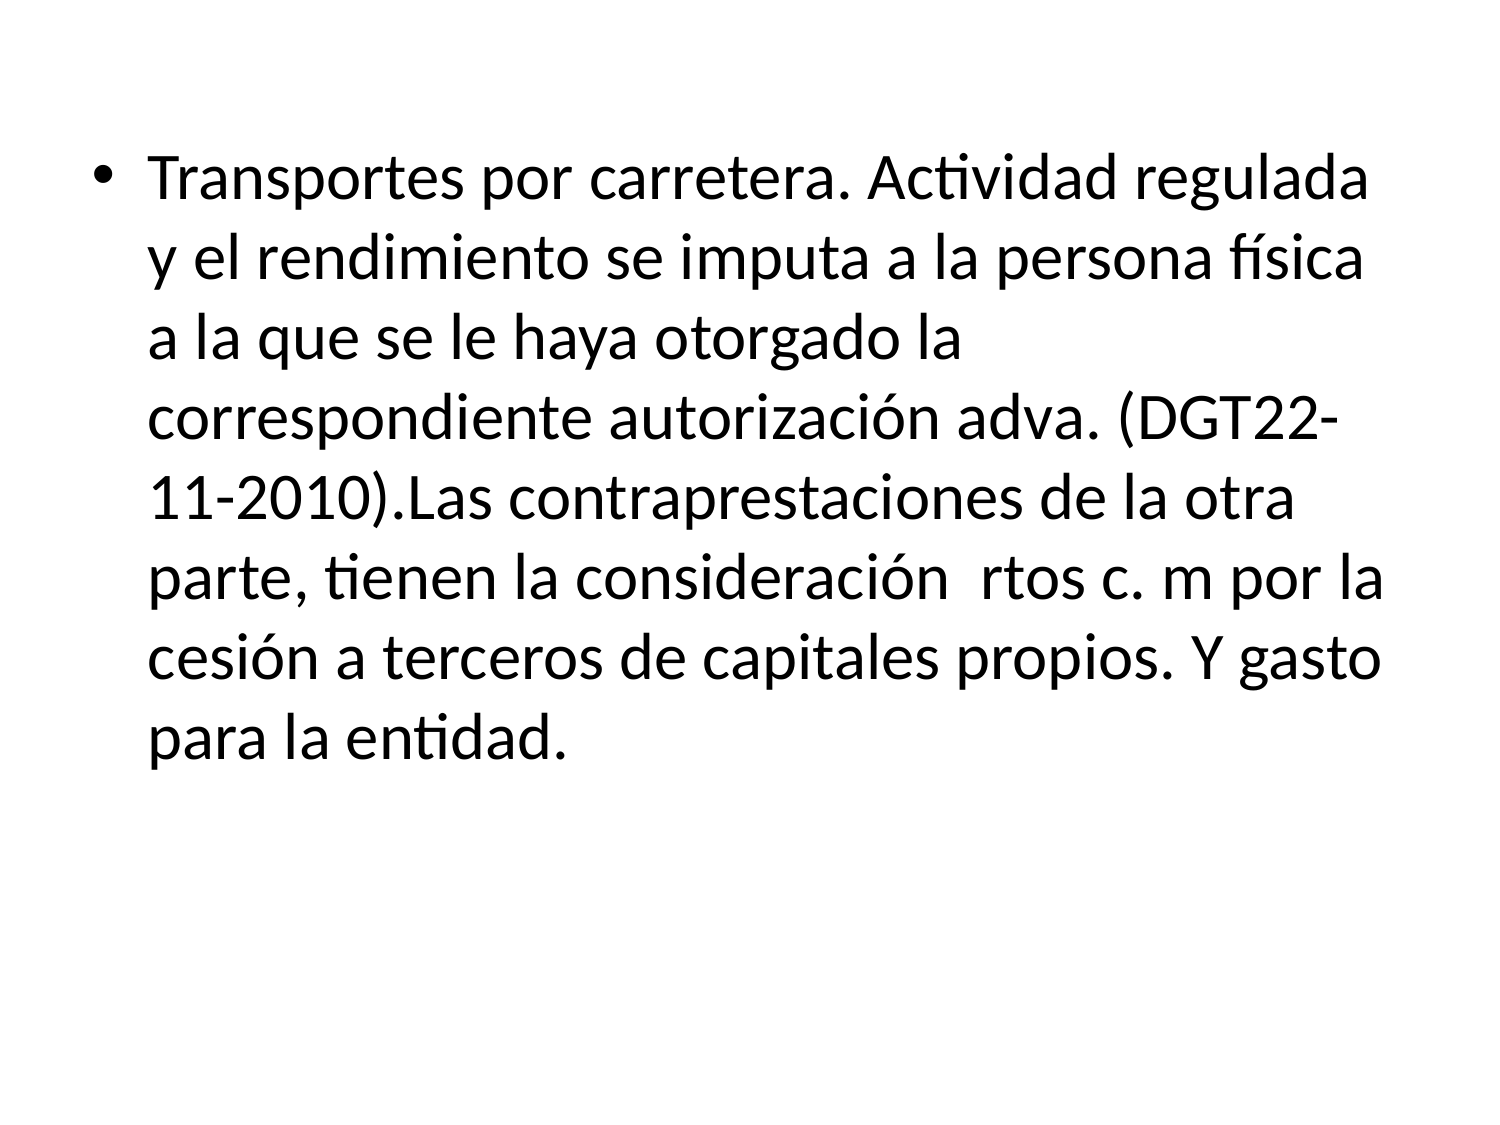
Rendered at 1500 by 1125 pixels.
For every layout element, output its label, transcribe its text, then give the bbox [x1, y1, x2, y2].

list Transportes por carretera. Actividad regulada y el rendimiento se imputa a la persona física a la que se le haya otorgado la correspondiente autorización adva. (DGT22-11-2010).Las contraprestaciones de la otra parte, tienen la consideración rtos c. m por la cesión a terceros de capitales propios. Y gasto para la entidad. [76, 125, 1427, 1000]
